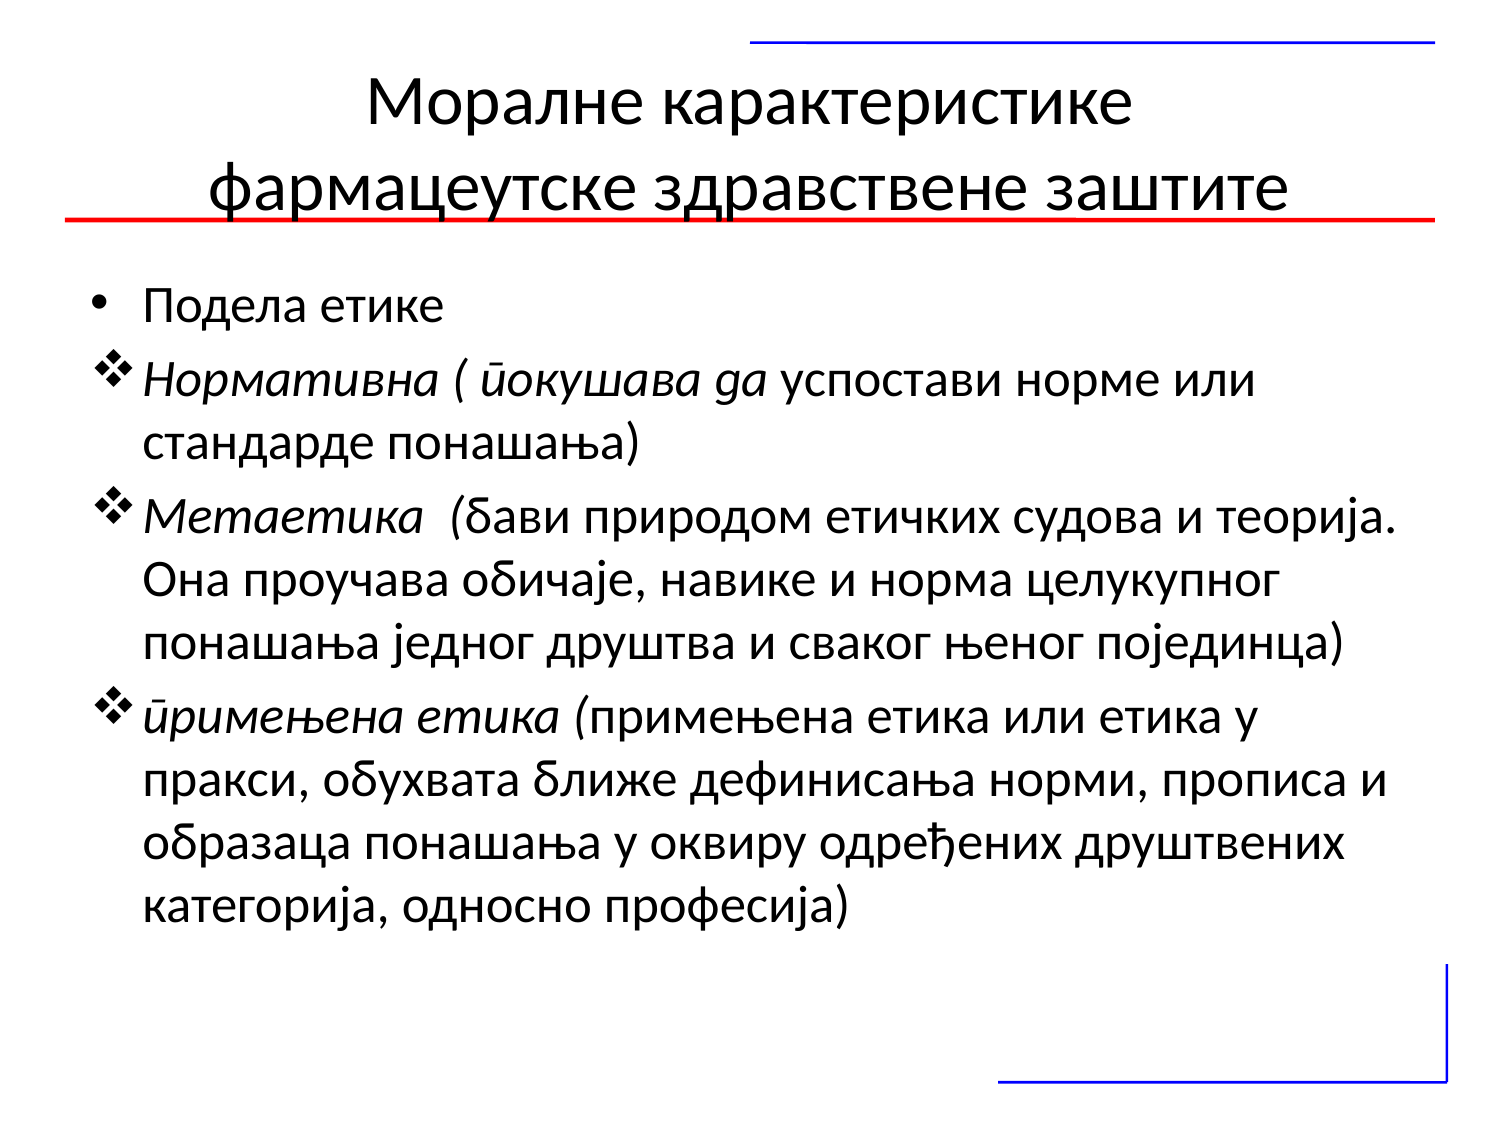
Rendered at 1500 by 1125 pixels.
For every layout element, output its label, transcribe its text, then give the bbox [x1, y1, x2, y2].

title Моралне карактеристике фармацеутске здравствене заштите [75, 45, 1425, 233]
list Подела етике Нормативна ( покушава да успостави норме или стандарде понашања) Метаетика (бави природом етичких судова и теорија. Она проучава обичаје, навике и норма целукупног понашања једног друштва и сваког њеног појединца) примењена етика (примењена етика или етика у пракси, обухвата ближе дефинисања норми, прописа и образаца понашања у оквиру одређених друштвених категорија, односно професија) [75, 262, 1425, 1005]
